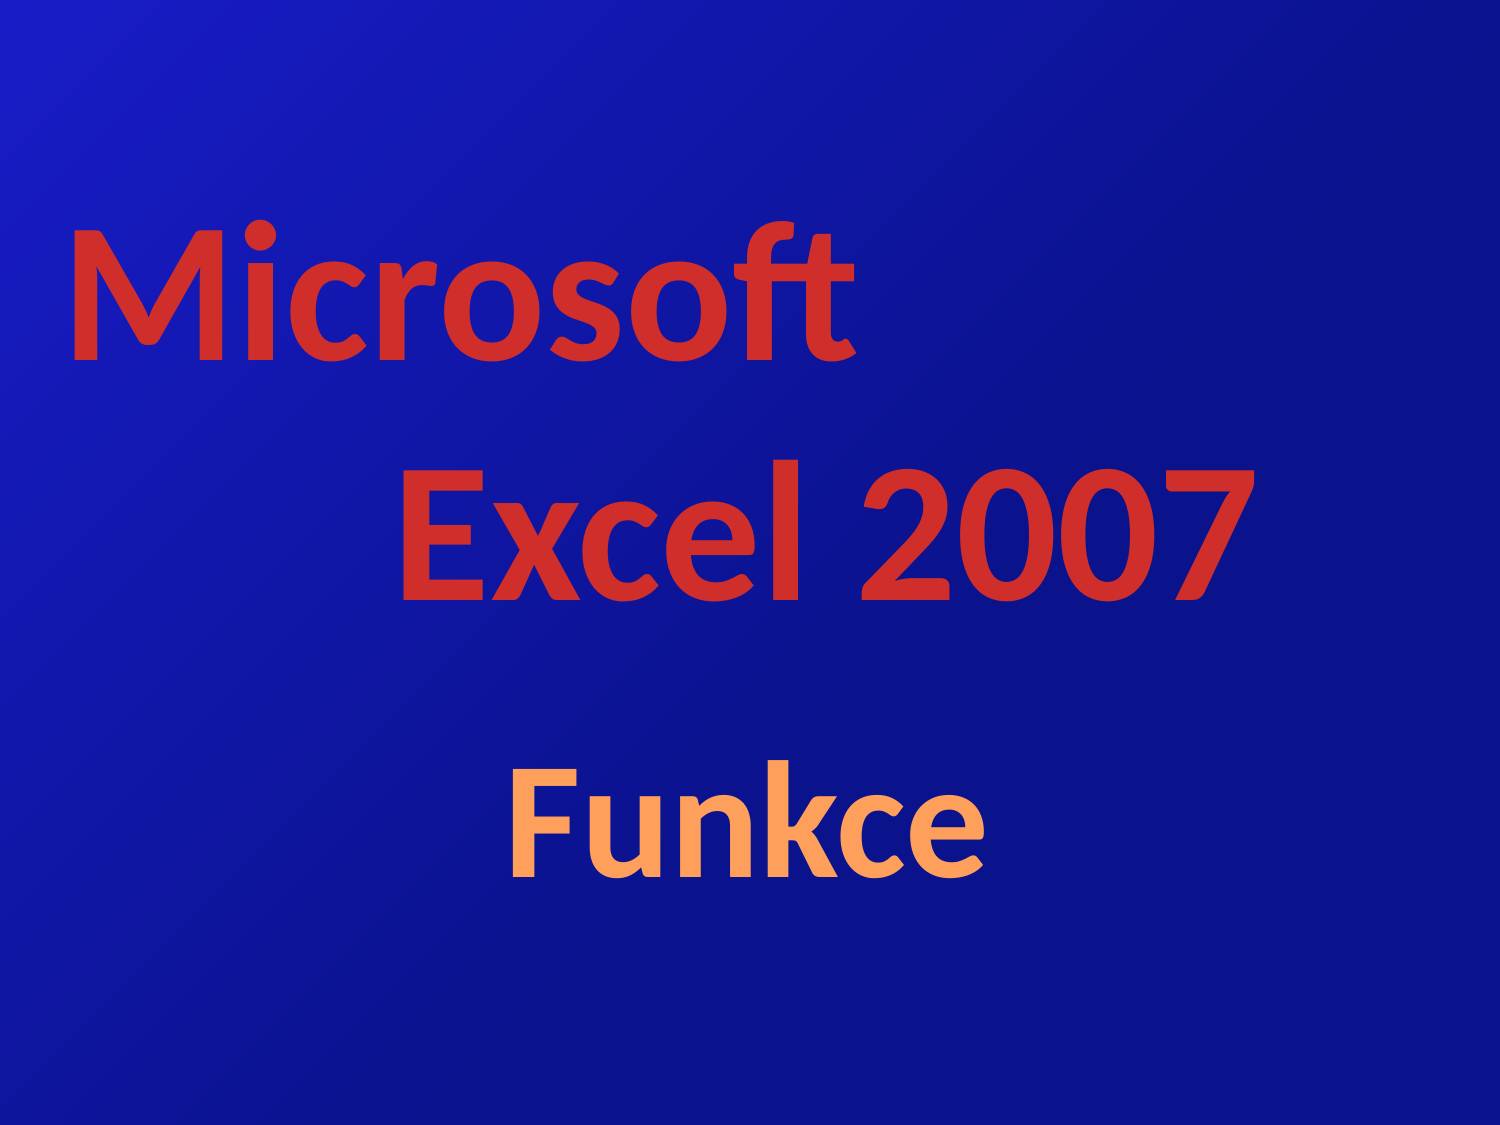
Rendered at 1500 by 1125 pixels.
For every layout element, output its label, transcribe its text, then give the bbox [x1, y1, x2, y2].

title Microsoft Excel 2007 [46, 164, 1442, 638]
subtitle Funkce [222, 703, 1273, 991]
